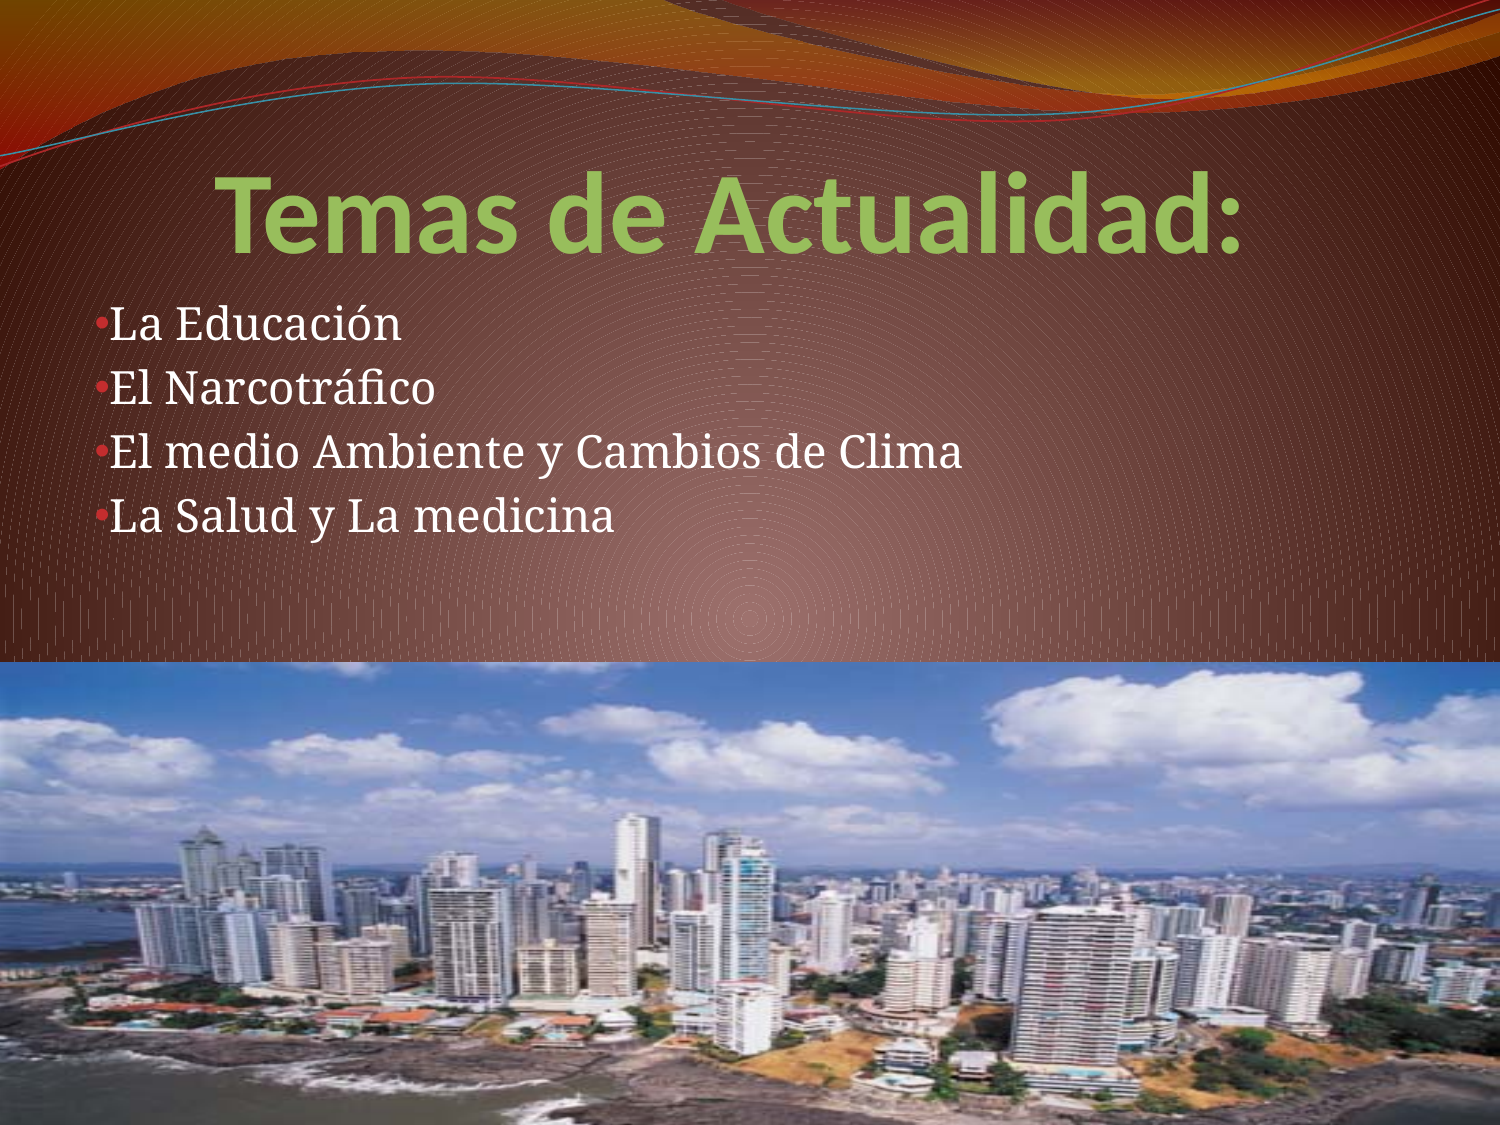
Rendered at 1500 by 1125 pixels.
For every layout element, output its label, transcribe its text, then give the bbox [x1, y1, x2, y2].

picture [0, 662, 1500, 1125]
list La Educación El Narcotráfico El medio Ambiente y Cambios de Clima La Salud y La medicina [86, 287, 1362, 661]
title Temas de Actualidad: [137, 99, 1326, 277]
